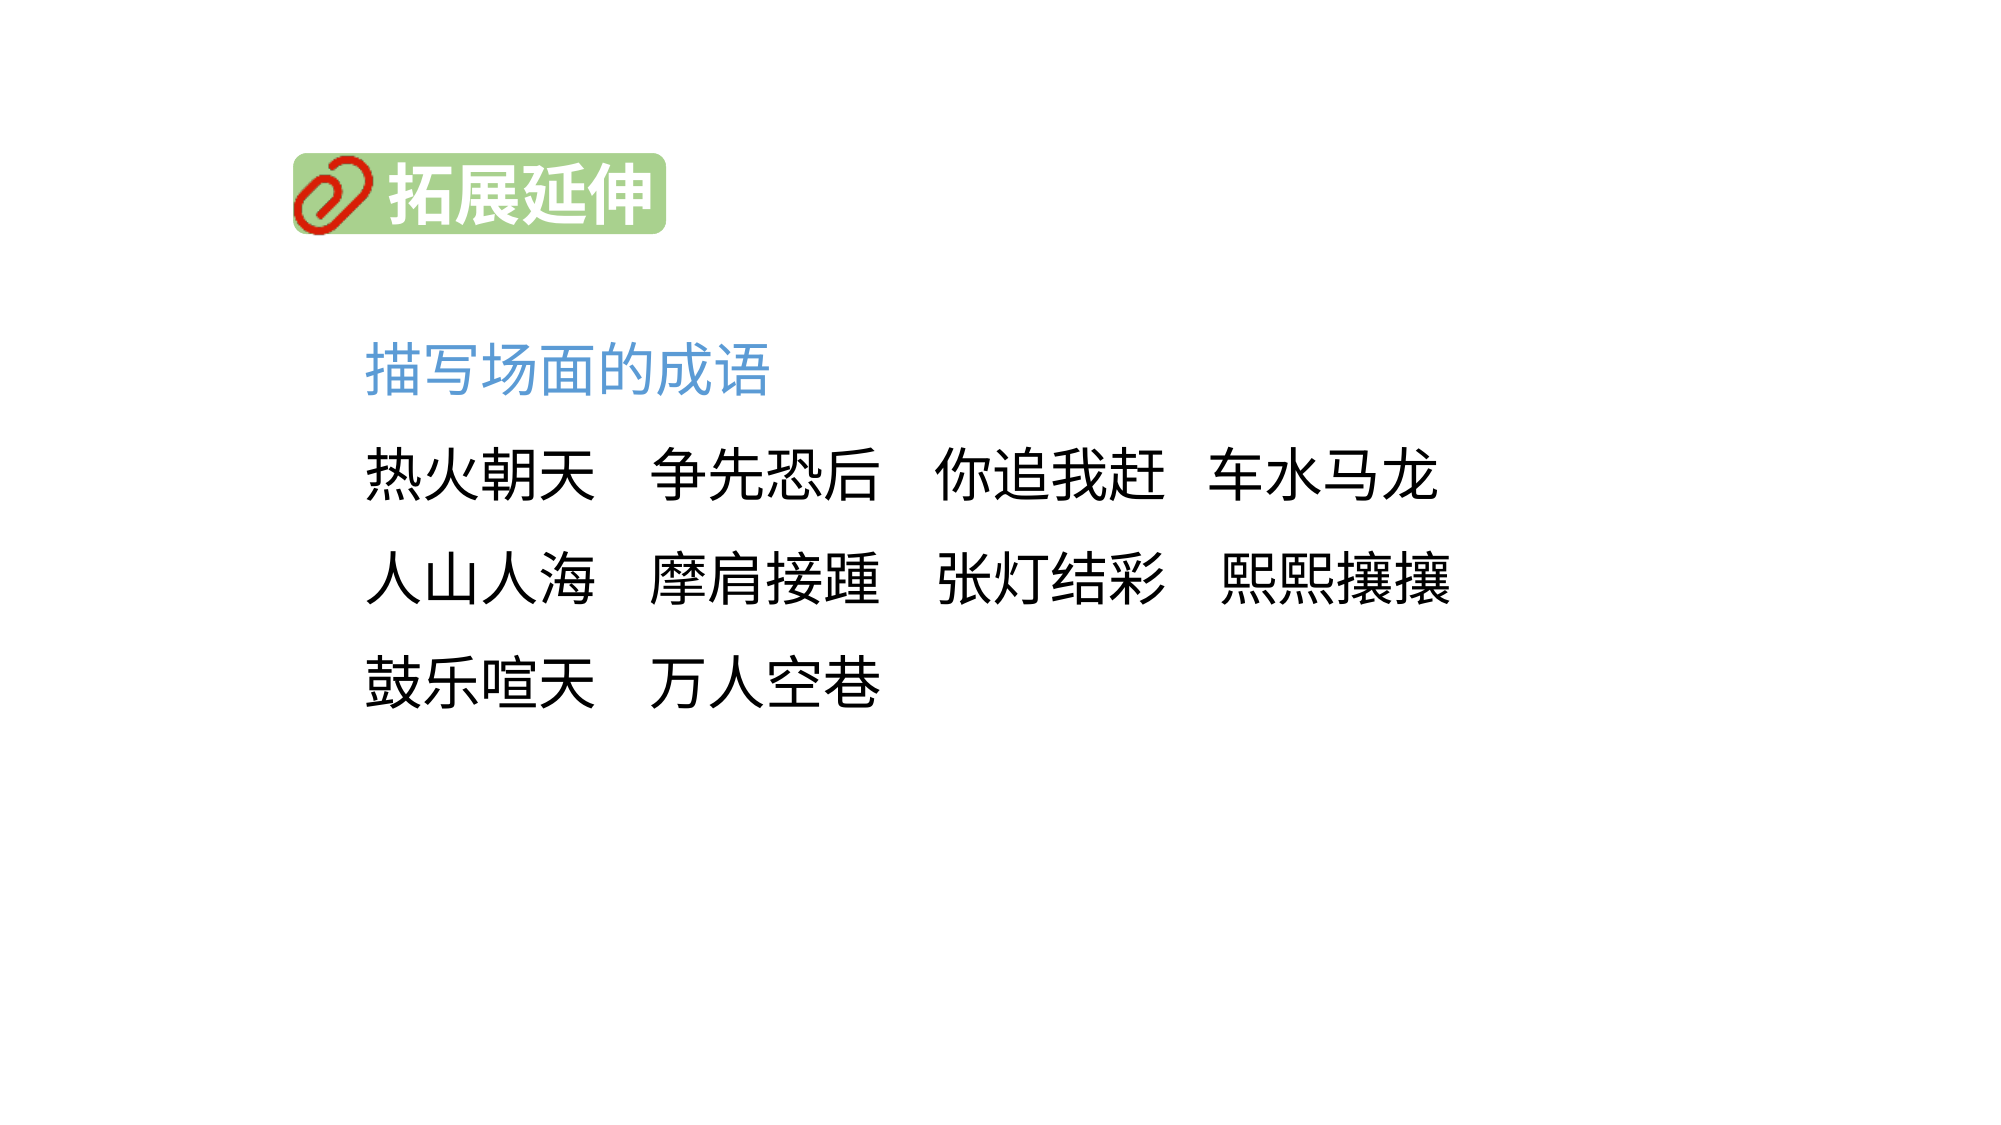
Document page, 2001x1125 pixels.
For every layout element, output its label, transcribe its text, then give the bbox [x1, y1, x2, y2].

text_box 拓展延伸 [372, 146, 686, 241]
list 描写场面的成语 热火朝天 争先恐后 你追我赶 车水马龙 人山人海 摩肩接踵 张灯结彩 熙熙攘攘 鼓乐喧天 万人空巷 [353, 314, 1647, 1029]
picture [287, 150, 378, 240]
